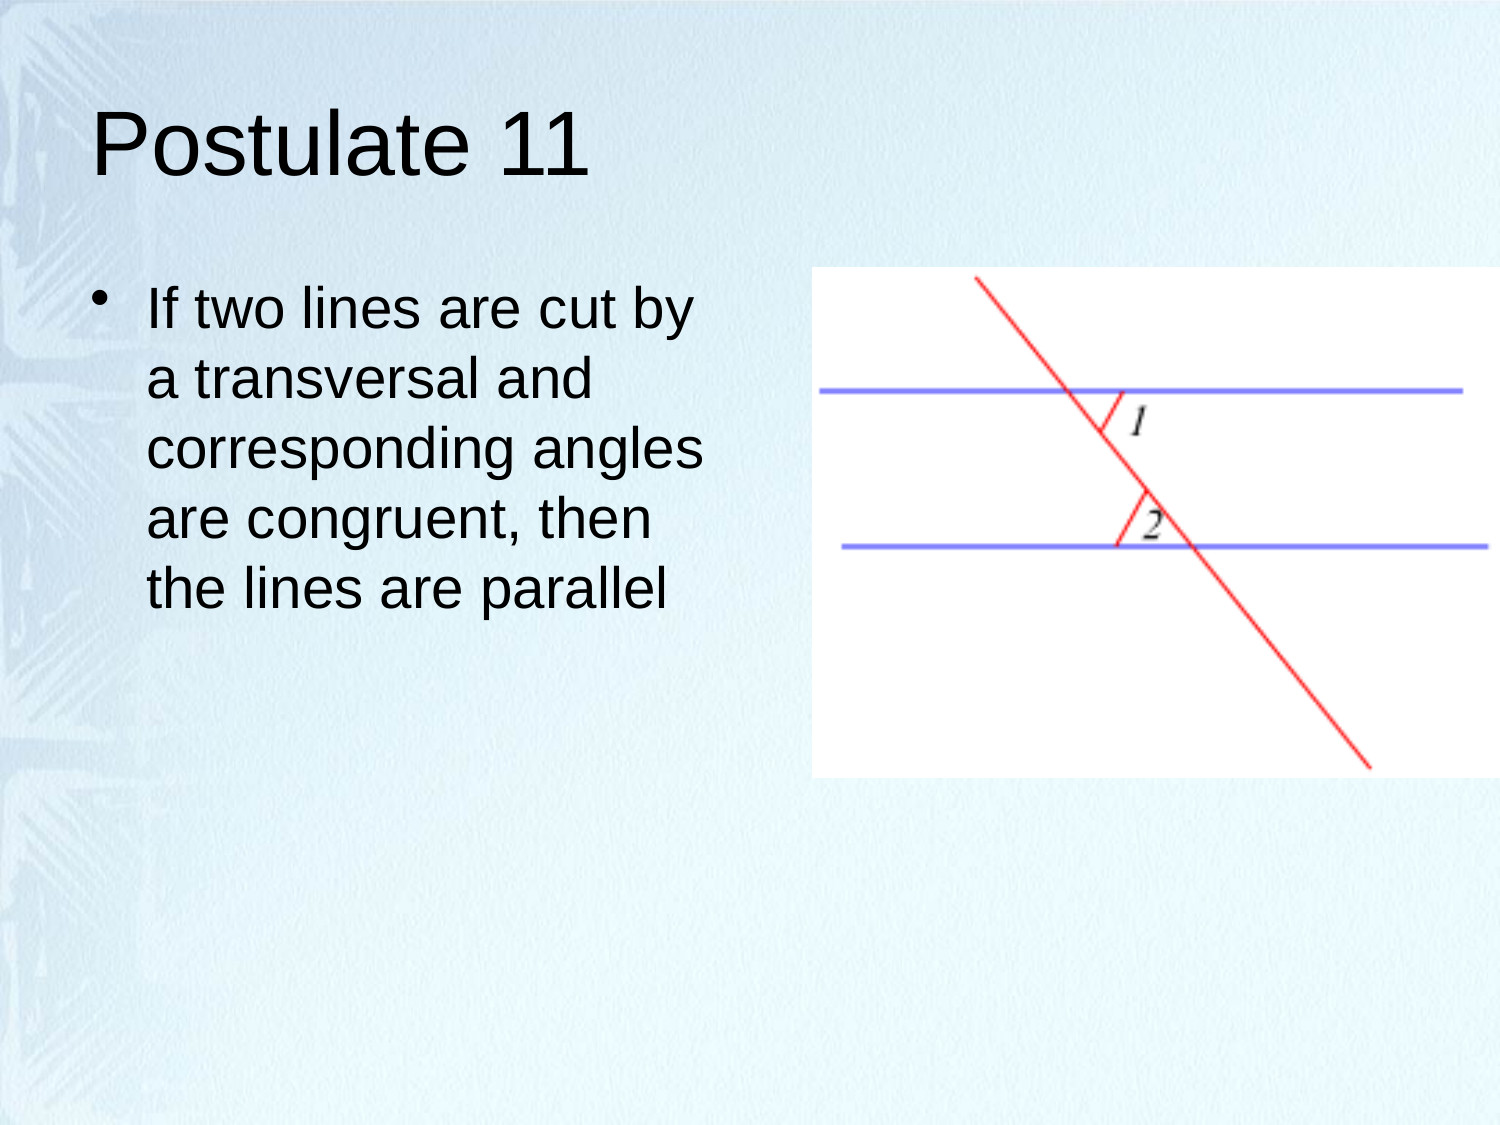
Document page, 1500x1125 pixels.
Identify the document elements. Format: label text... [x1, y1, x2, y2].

picture [0, 0, 1500, 1125]
list If two lines are cut by a transversal and corresponding angles are congruent, then the lines are parallel [74, 262, 738, 1006]
title Postulate 11 [74, 44, 1426, 233]
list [812, 267, 1500, 778]
